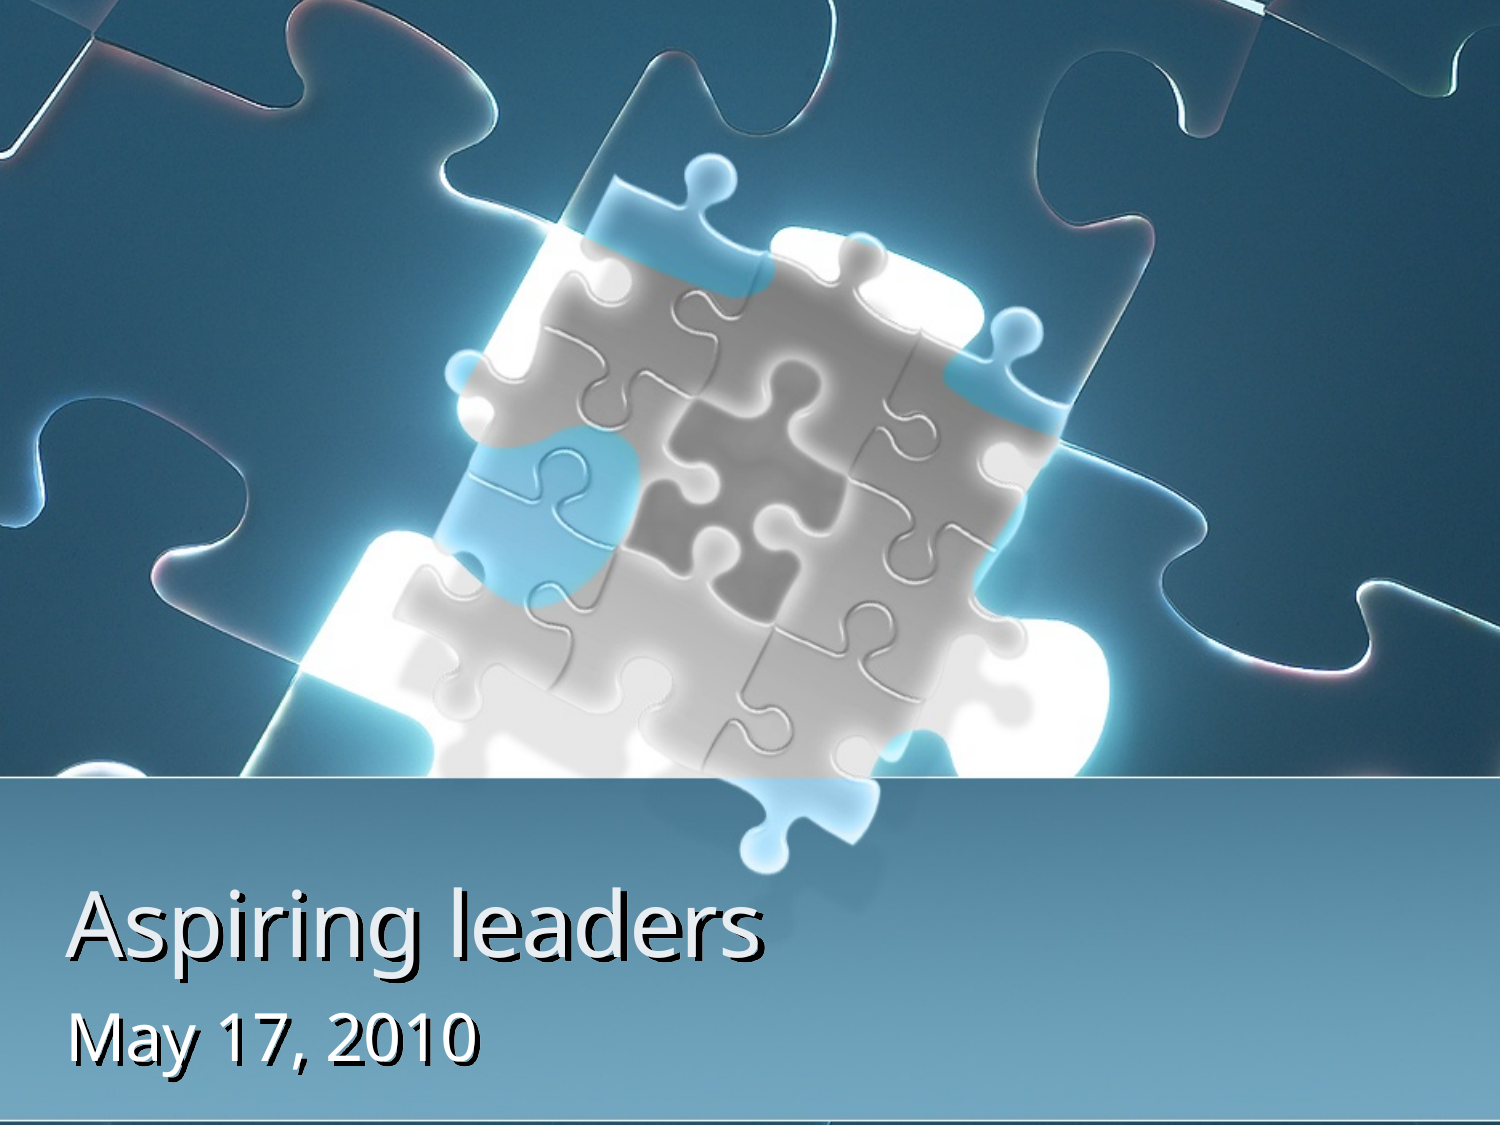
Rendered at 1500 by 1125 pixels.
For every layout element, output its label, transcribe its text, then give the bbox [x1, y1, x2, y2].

picture [0, 0, 1500, 1125]
subtitle May 17, 2010 [49, 987, 1318, 1118]
title Aspiring leaders [49, 857, 1318, 984]
